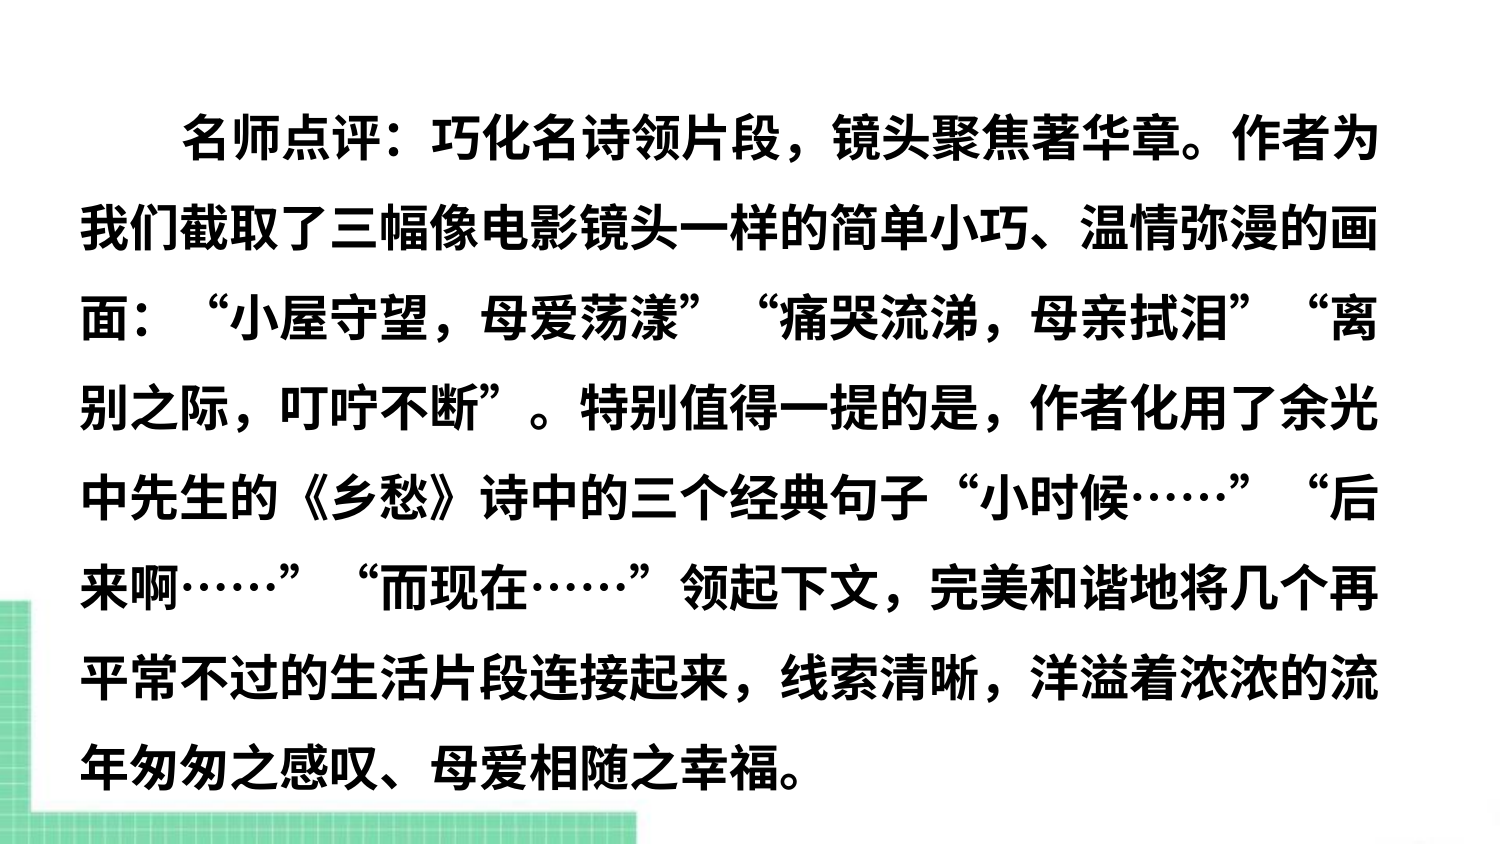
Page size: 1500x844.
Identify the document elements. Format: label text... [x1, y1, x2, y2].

text_box 名师点评：巧化名诗领片段，镜头聚焦著华章。作者为我们截取了三幅像电影镜头一样的简单小巧、温情弥漫的画面：“小屋守望，母爱荡漾”“痛哭流涕，母亲拭泪”“离别之际，叮咛不断”。特别值得一提的是，作者化用了余光中先生的《乡愁》诗中的三个经典句子“小时候……”“后来啊……”“而现在……”领起下文，完美和谐地将几个再平常不过的生活片段连接起来，线索清晰，洋溢着浓浓的流年匆匆之感叹、母爱相随之幸福。 [64, 69, 1424, 805]
picture [0, 0, 1500, 844]
